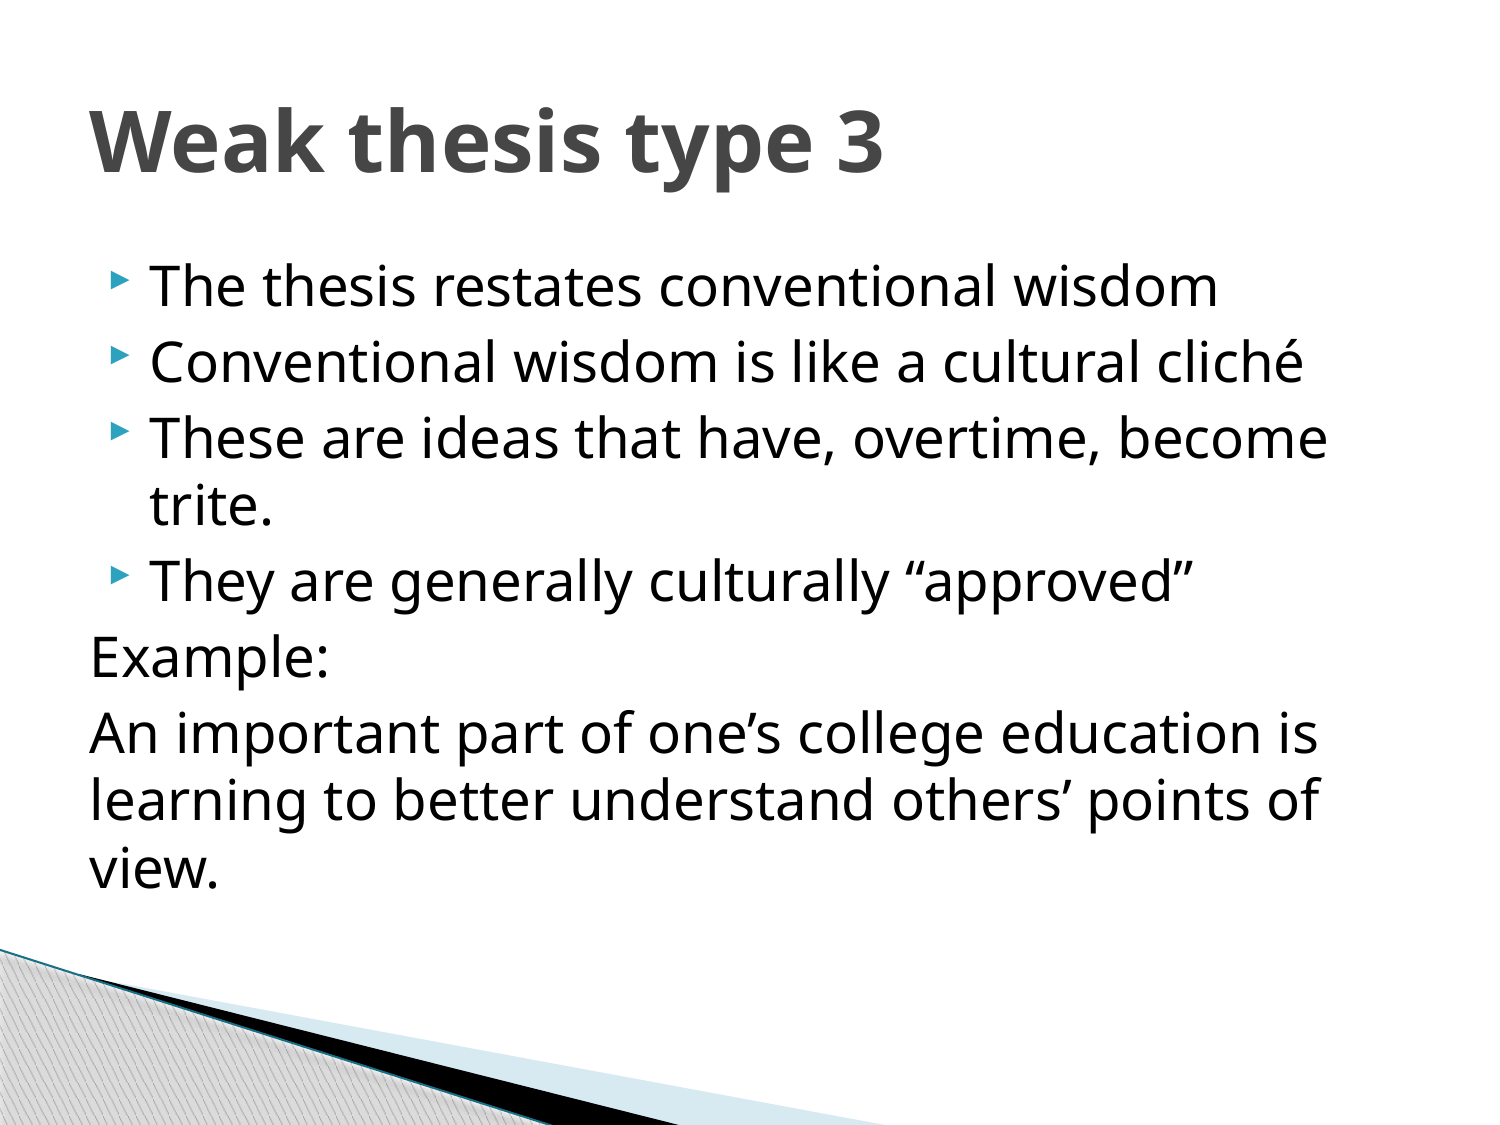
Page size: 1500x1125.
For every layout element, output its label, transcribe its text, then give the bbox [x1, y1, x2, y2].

list The thesis restates conventional wisdom Conventional wisdom is like a cultural cliché These are ideas that have, overtime, become trite. They are generally culturally “approved” Example: An important part of one’s college education is learning to better understand others’ points of view. [75, 243, 1425, 986]
title Weak thesis type 3 [75, 45, 1425, 233]
